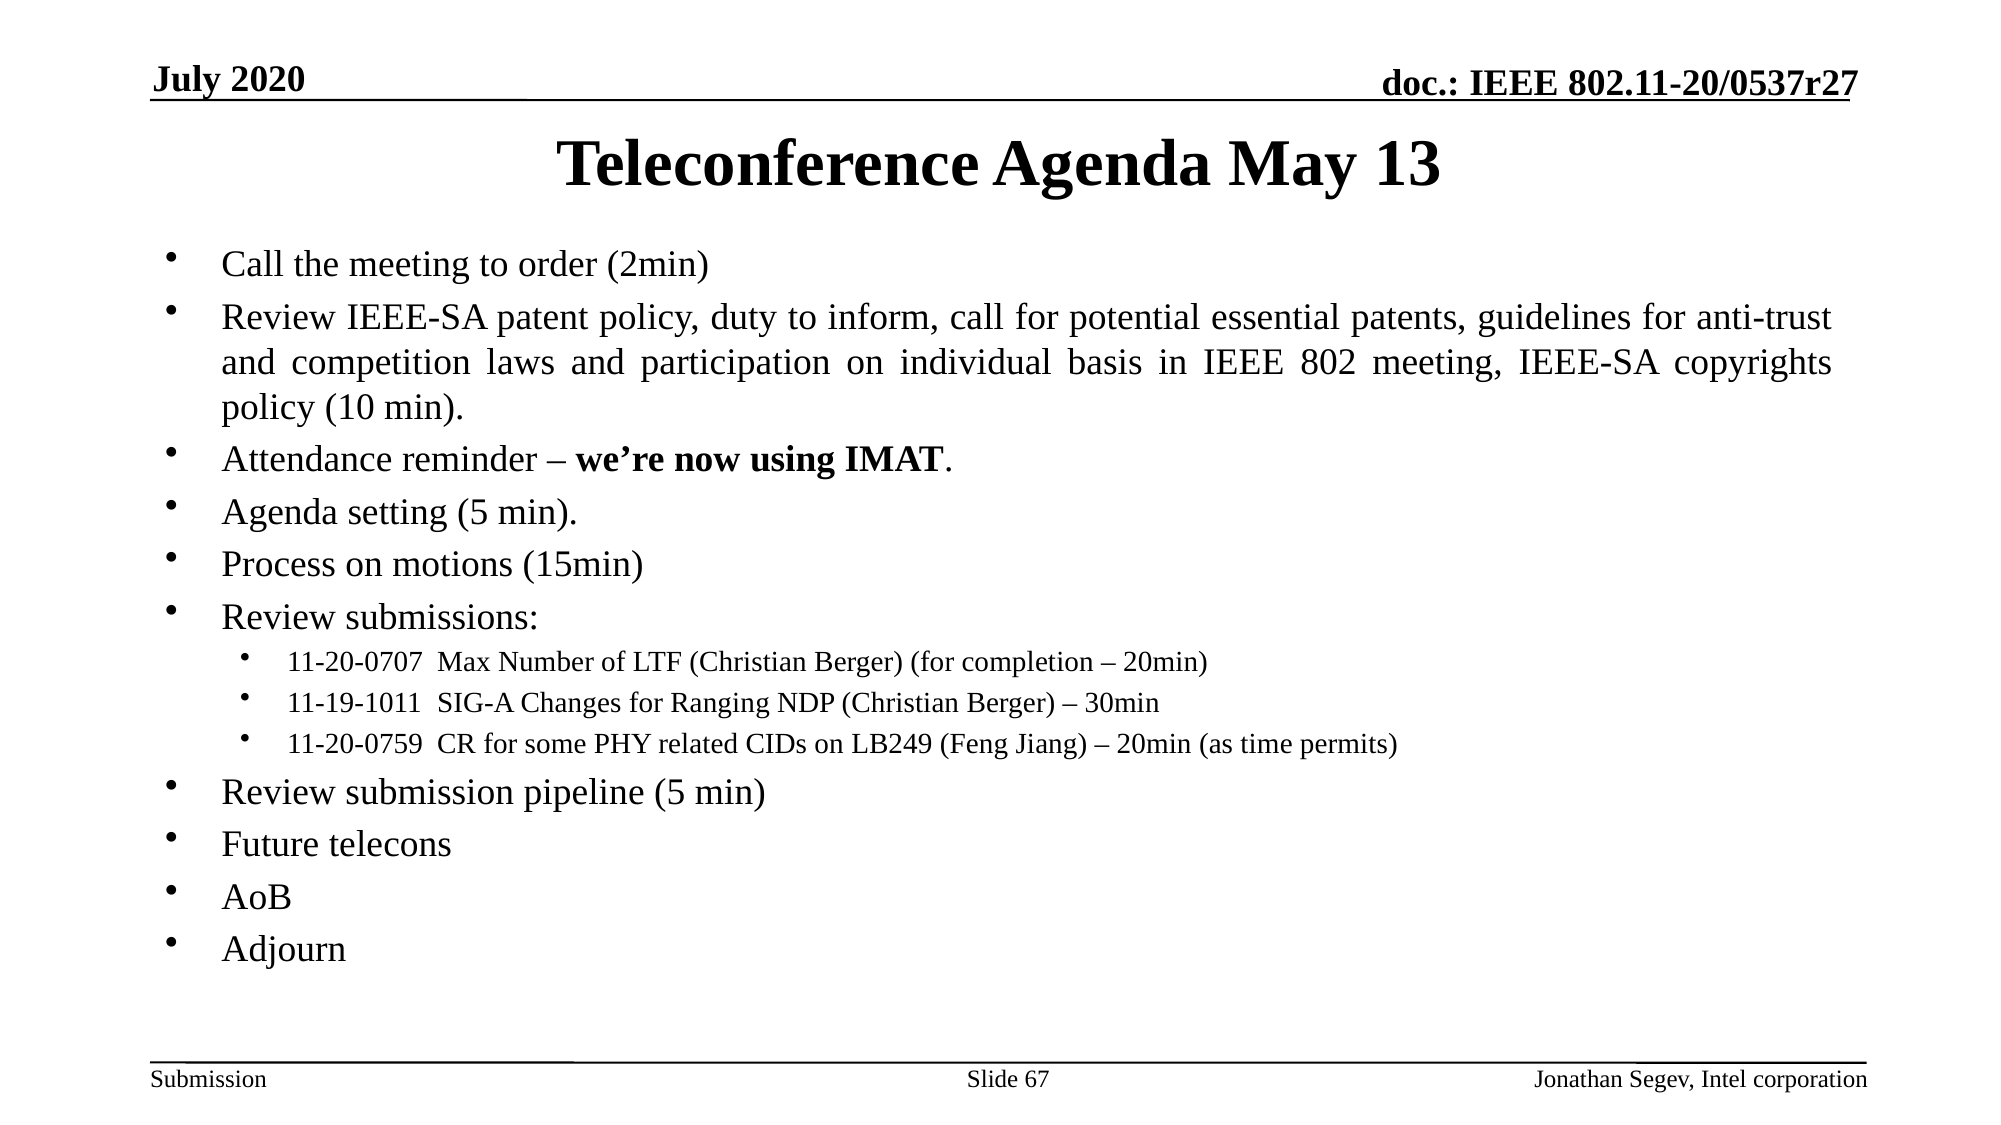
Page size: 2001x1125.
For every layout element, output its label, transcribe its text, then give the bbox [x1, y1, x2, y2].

footer Jonathan Segev, Intel corporation [1171, 1061, 1869, 1093]
list Call the meeting to order (2min) Review IEEE-SA patent policy, duty to inform, call for potential essential patents, guidelines for anti-trust and competition laws and participation on individual basis in IEEE 802 meeting, IEEE-SA copyrights policy (10 min). Attendance reminder – we’re now using IMAT. Agenda setting (5 min). Process on motions (15min) Review submissions: 11-20-0707 Max Number of LTF (Christian Berger) (for completion – 20min) 11-19-1011 SIG-A Changes for Ranging NDP (Christian Berger) – 30min 11-20-0759 CR for some PHY related CIDs on LB249 (Feng Jiang) – 20min (as time permits) Review submission pipeline (5 min) Future telecons AoB Adjourn [149, 231, 1850, 1000]
title Teleconference Agenda May 13 [149, 112, 1850, 205]
slide_number Slide 67 [950, 1061, 1067, 1123]
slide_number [152, 54, 563, 100]
